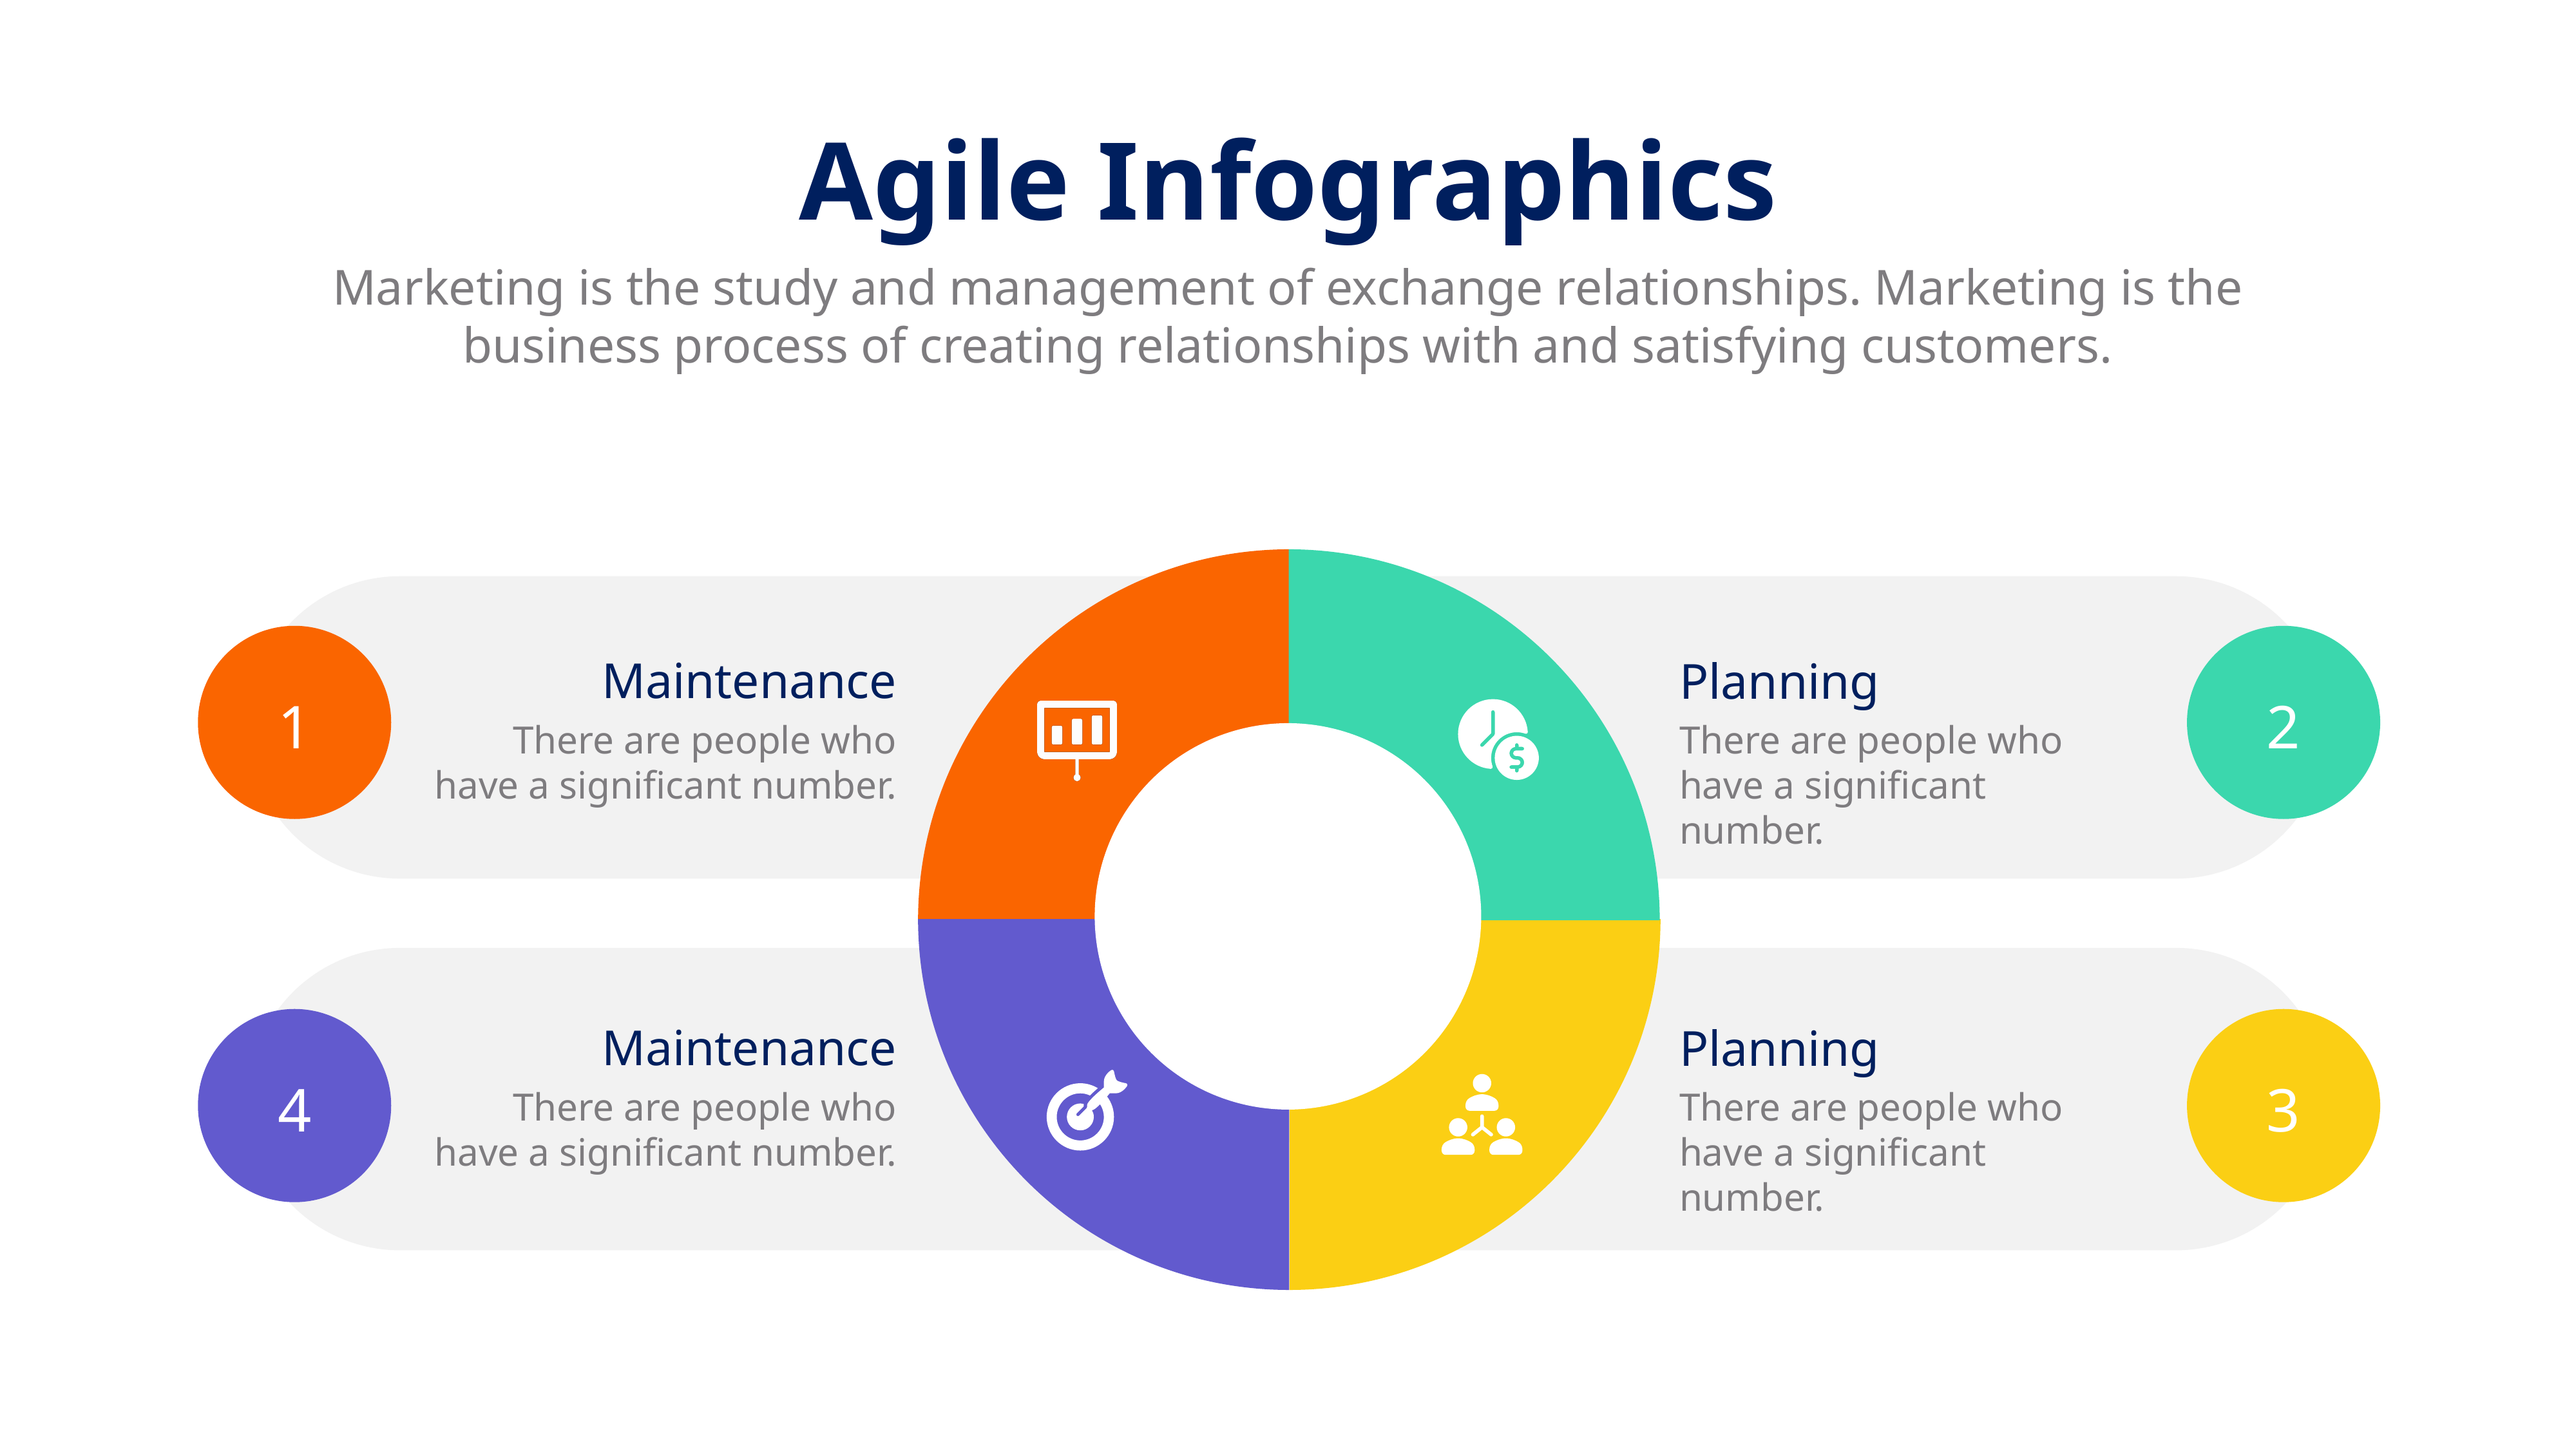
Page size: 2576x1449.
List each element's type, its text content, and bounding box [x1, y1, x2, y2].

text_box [2151, 625, 2416, 819]
text_box [1664, 575, 2298, 880]
text_box [1664, 947, 2298, 1251]
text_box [1670, 645, 2151, 813]
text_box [2151, 1009, 2416, 1202]
text_box [278, 575, 912, 880]
picture [1037, 701, 1117, 781]
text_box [162, 1009, 427, 1202]
text_box Agile Infographics [789, 108, 1787, 247]
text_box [1046, 1070, 1128, 1151]
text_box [427, 645, 906, 813]
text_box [162, 625, 427, 819]
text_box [1670, 1012, 2151, 1180]
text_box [912, 544, 1664, 1293]
text_box Marketing is the study and management of exchange relationships. Marketing is the business process of creating relationships with and satisfying customers. [281, 251, 2295, 377]
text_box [1458, 699, 1539, 781]
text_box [427, 1012, 906, 1180]
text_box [1441, 1074, 1523, 1155]
text_box [278, 947, 912, 1251]
